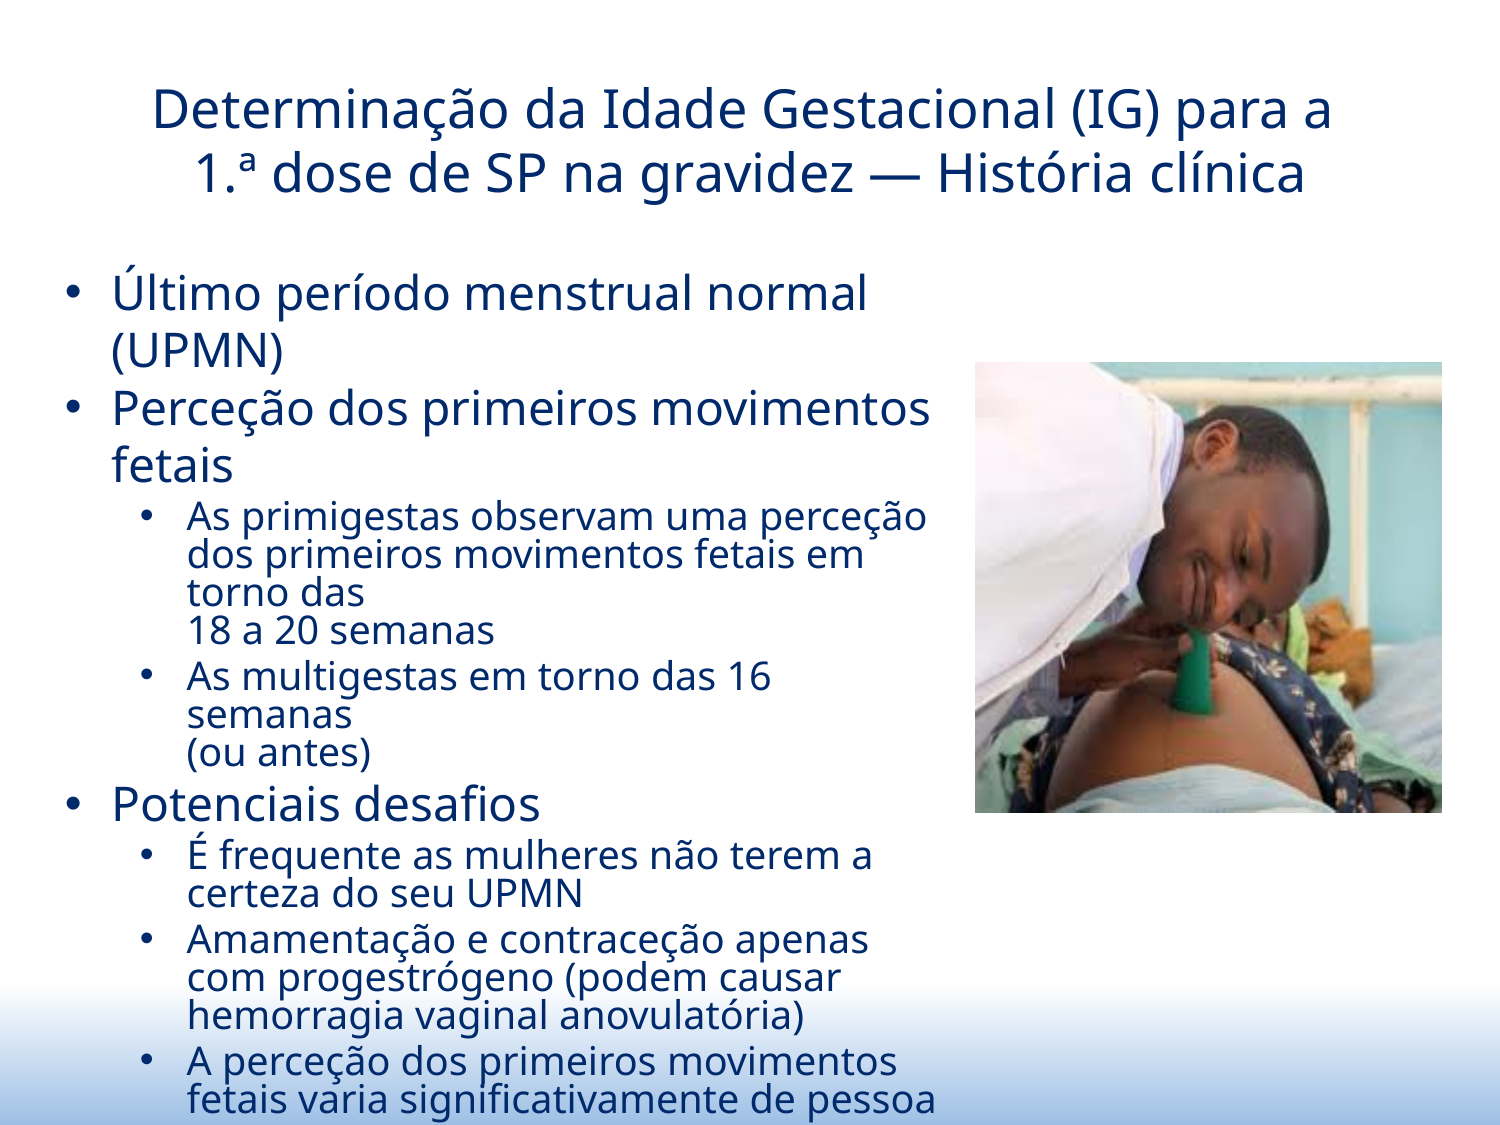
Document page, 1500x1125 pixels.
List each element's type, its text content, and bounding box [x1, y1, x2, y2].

title Determinação da Idade Gestacional (IG) para a 1.ª dose de SP na gravidez — História clínica [75, 45, 1425, 233]
text_box Último período menstrual normal (UPMN) Perceção dos primeiros movimentos fetais As primigestas observam uma perceção dos primeiros movimentos fetais em torno das 18 a 20 semanas As multigestas em torno das 16 semanas (ou antes) Potenciais desafios É frequente as mulheres não terem a certeza do seu UPMN Amamentação e contraceção apenas com progestrógeno (podem causar hemorragia vaginal anovulatória) A perceção dos primeiros movimentos fetais varia significativamente de pessoa para pessoa [49, 255, 963, 1125]
picture [974, 362, 1443, 813]
